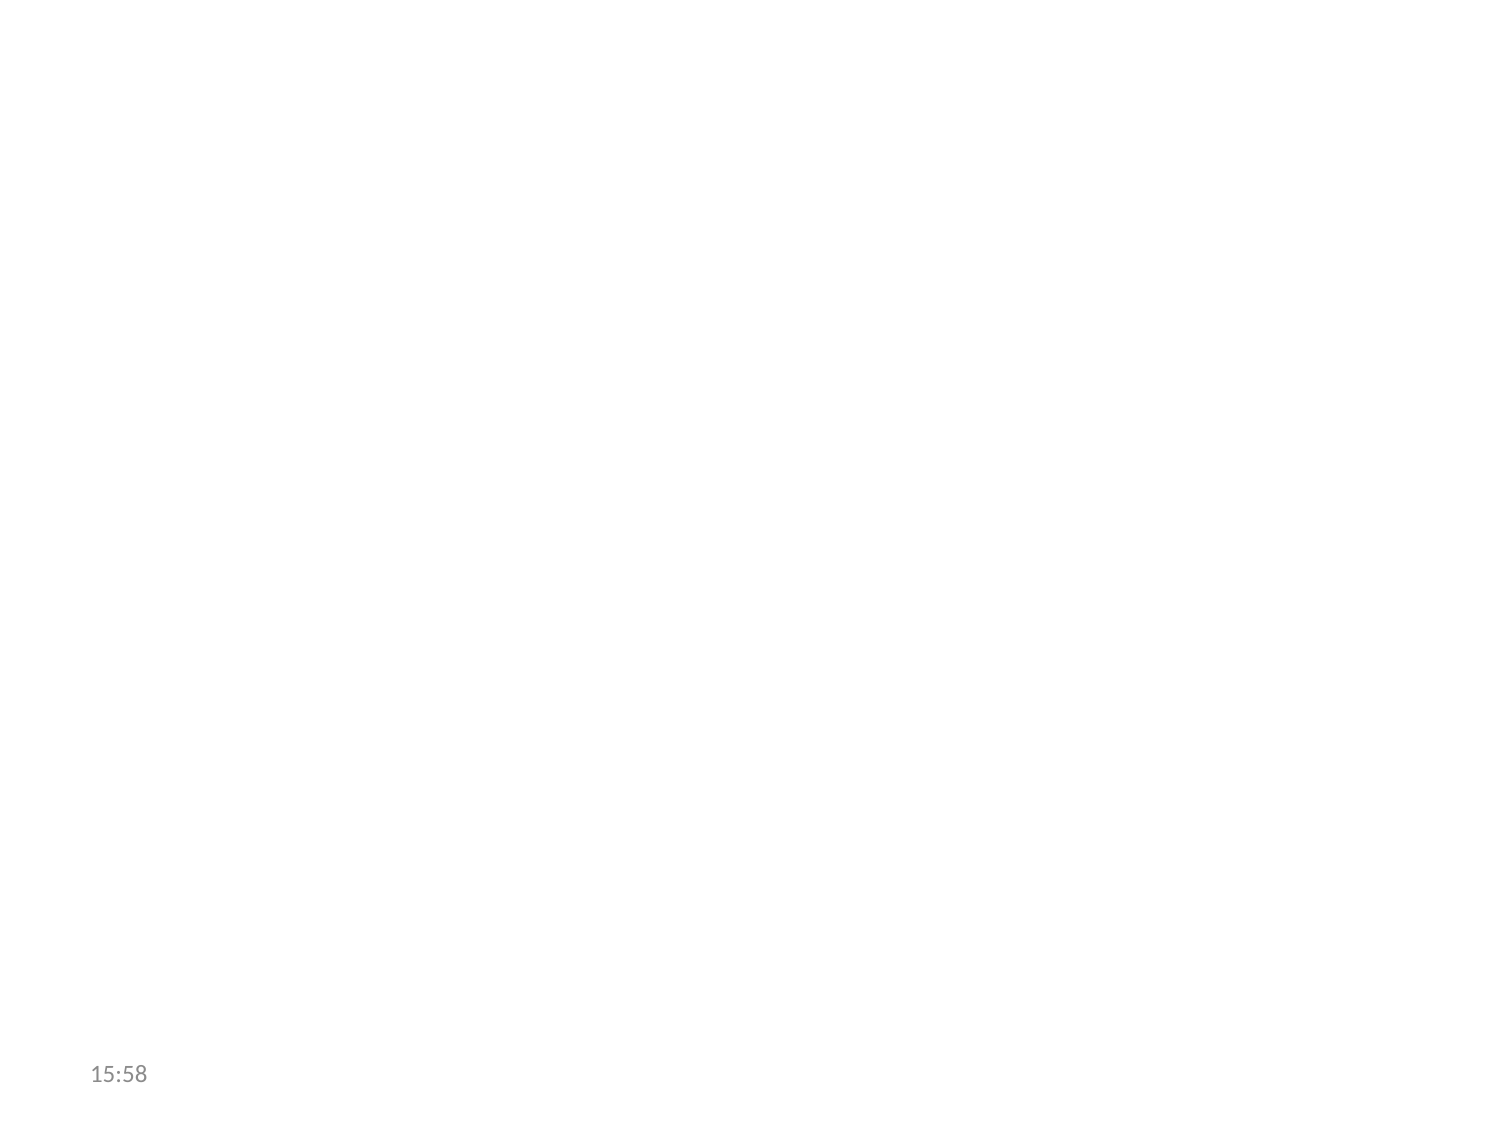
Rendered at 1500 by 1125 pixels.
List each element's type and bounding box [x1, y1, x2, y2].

slide_number [75, 1042, 425, 1103]
